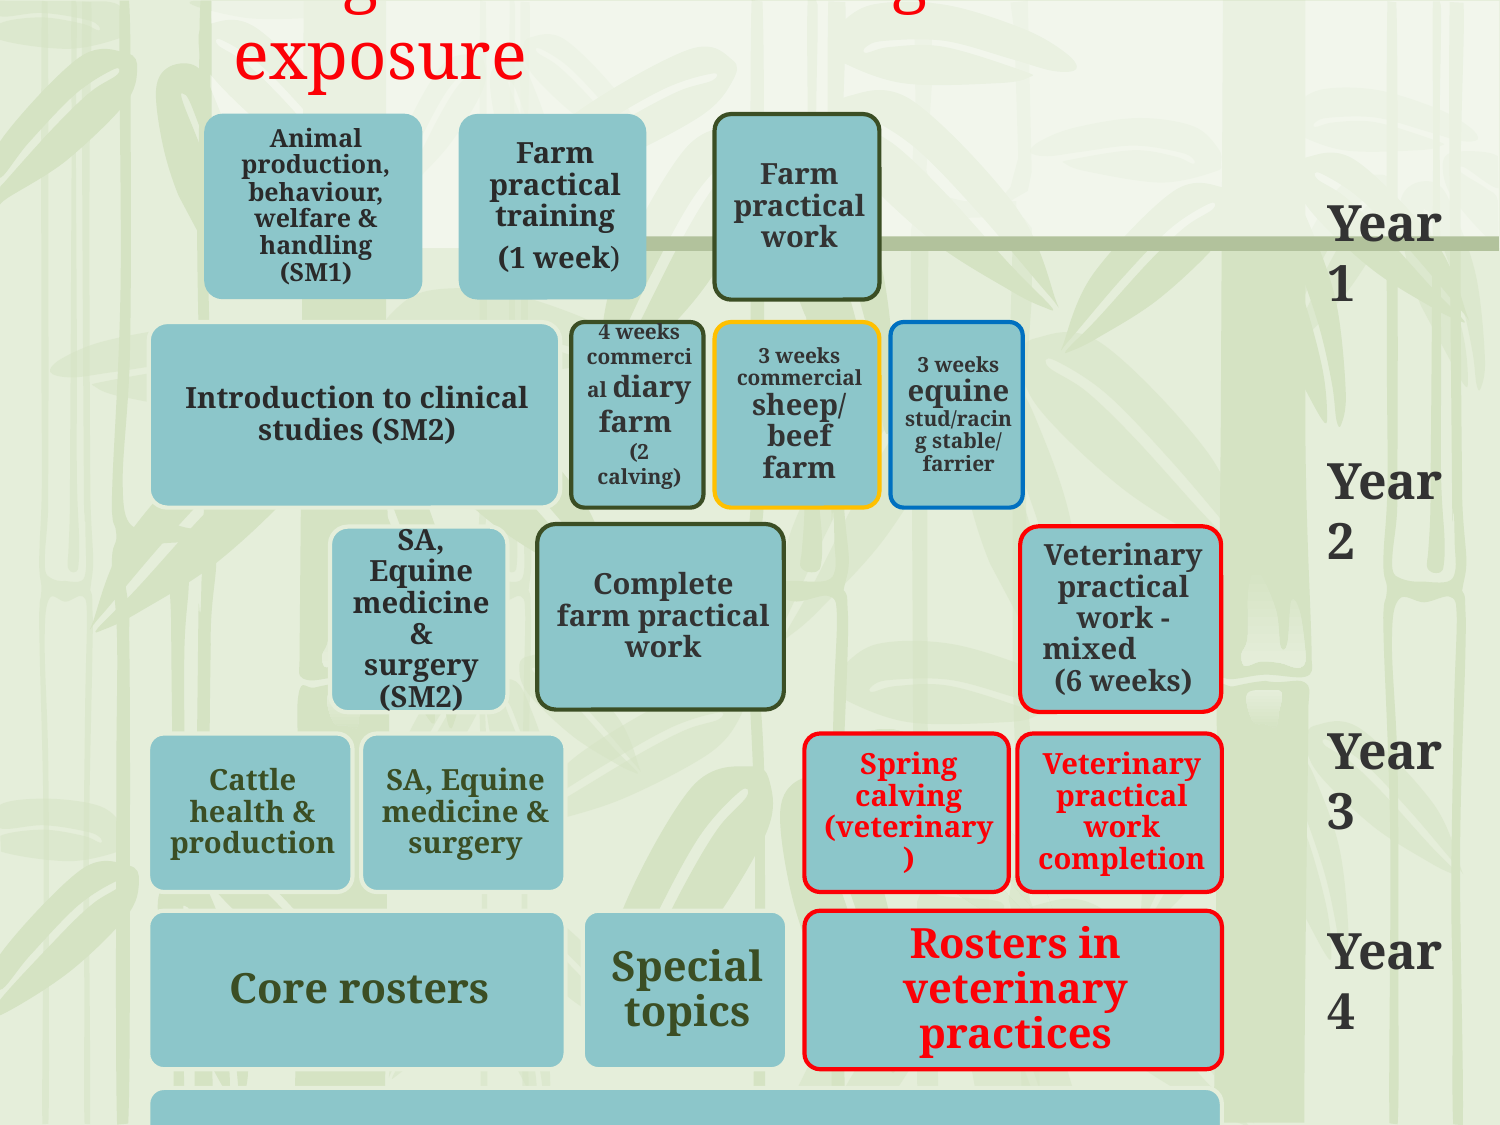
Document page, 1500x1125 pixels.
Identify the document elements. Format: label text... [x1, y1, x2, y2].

title Large animal training & exposure [218, 0, 1319, 101]
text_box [147, 733, 1223, 1125]
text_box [147, 113, 1448, 717]
list Year 1 Year 2 Year 3 Year 4 Year 5 [1237, 113, 1497, 1059]
